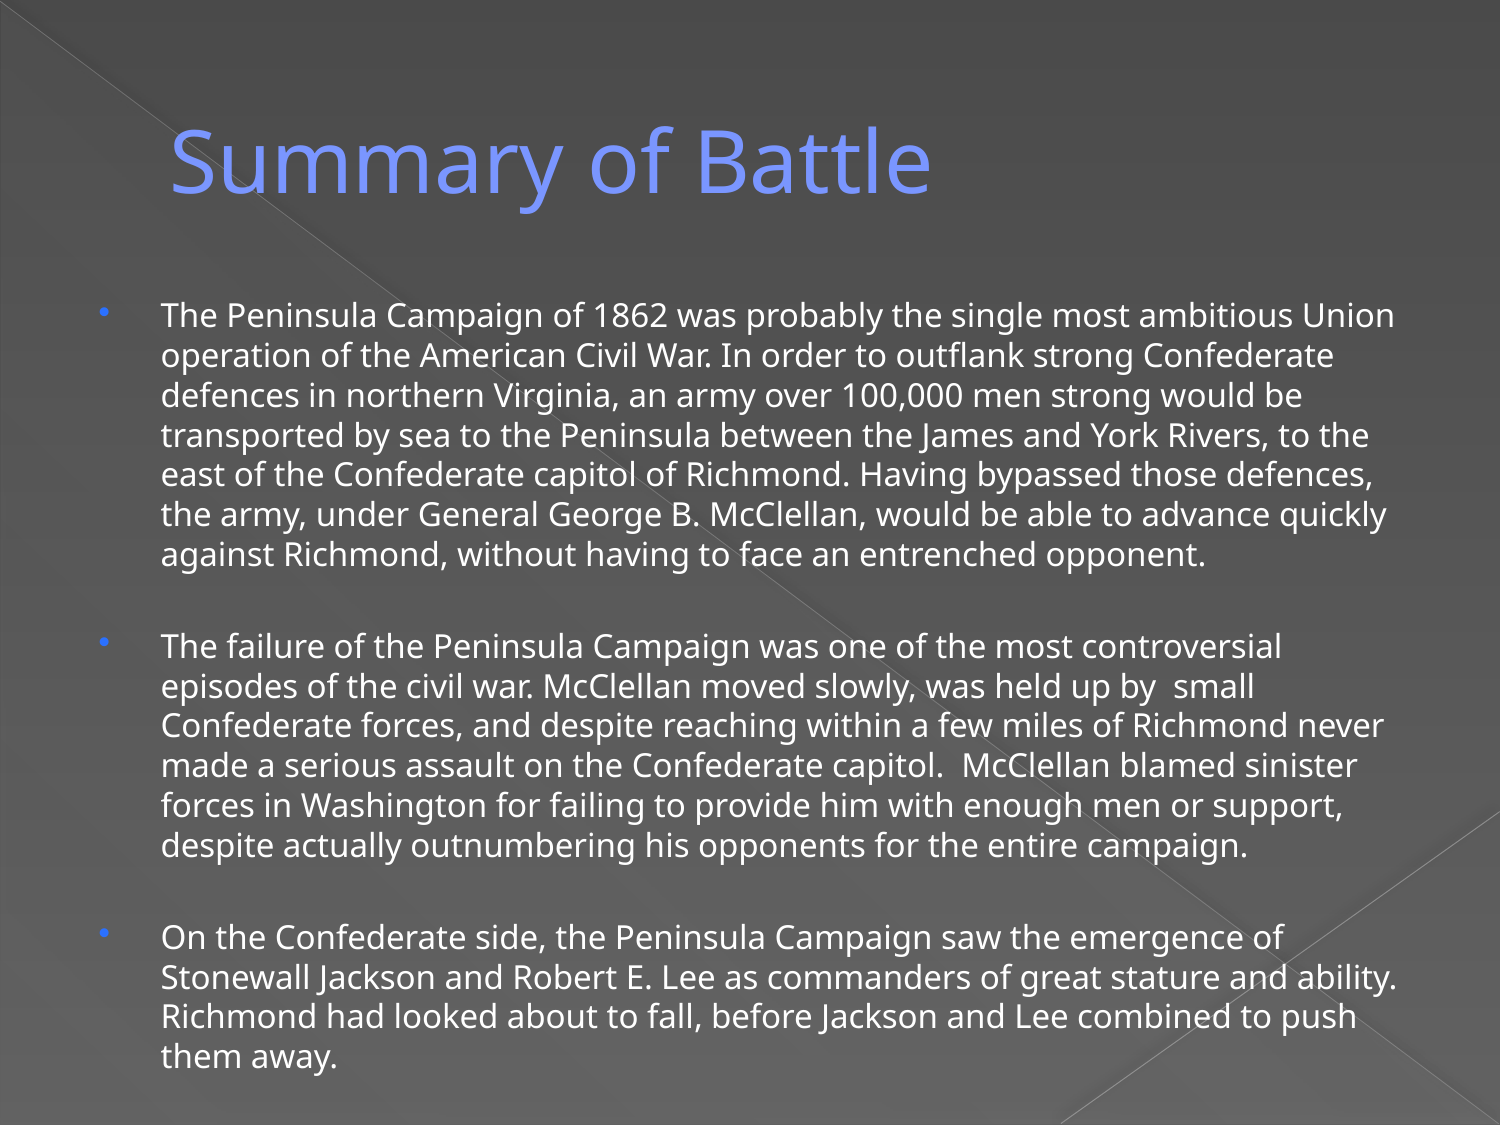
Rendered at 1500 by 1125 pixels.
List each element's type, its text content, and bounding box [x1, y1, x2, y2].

title Summary of Battle [75, 43, 1425, 274]
list The Peninsula Campaign of 1862 was probably the single most ambitious Union operation of the American Civil War. In order to outflank strong Confederate defences in northern Virginia, an army over 100,000 men strong would be transported by sea to the Peninsula between the James and York Rivers, to the east of the Confederate capitol of Richmond. Having bypassed those defences, the army, under General George B. McClellan, would be able to advance quickly against Richmond, without having to face an entrenched opponent. The failure of the Peninsula Campaign was one of the most controversial episodes of the civil war. McClellan moved slowly, was held up by small Confederate forces, and despite reaching within a few miles of Richmond never made a serious assault on the Confederate capitol. McClellan blamed sinister forces in Washington for failing to provide him with enough men or support, despite actually outnumbering his opponents for the entire campaign. On the Confederate side, the Peninsula Campaign saw the emergence of Stonewall Jackson and Robert E. Lee as commanders of great stature and ability. Richmond had looked about to fall, before Jackson and Lee combined to push them away. [75, 287, 1425, 1100]
